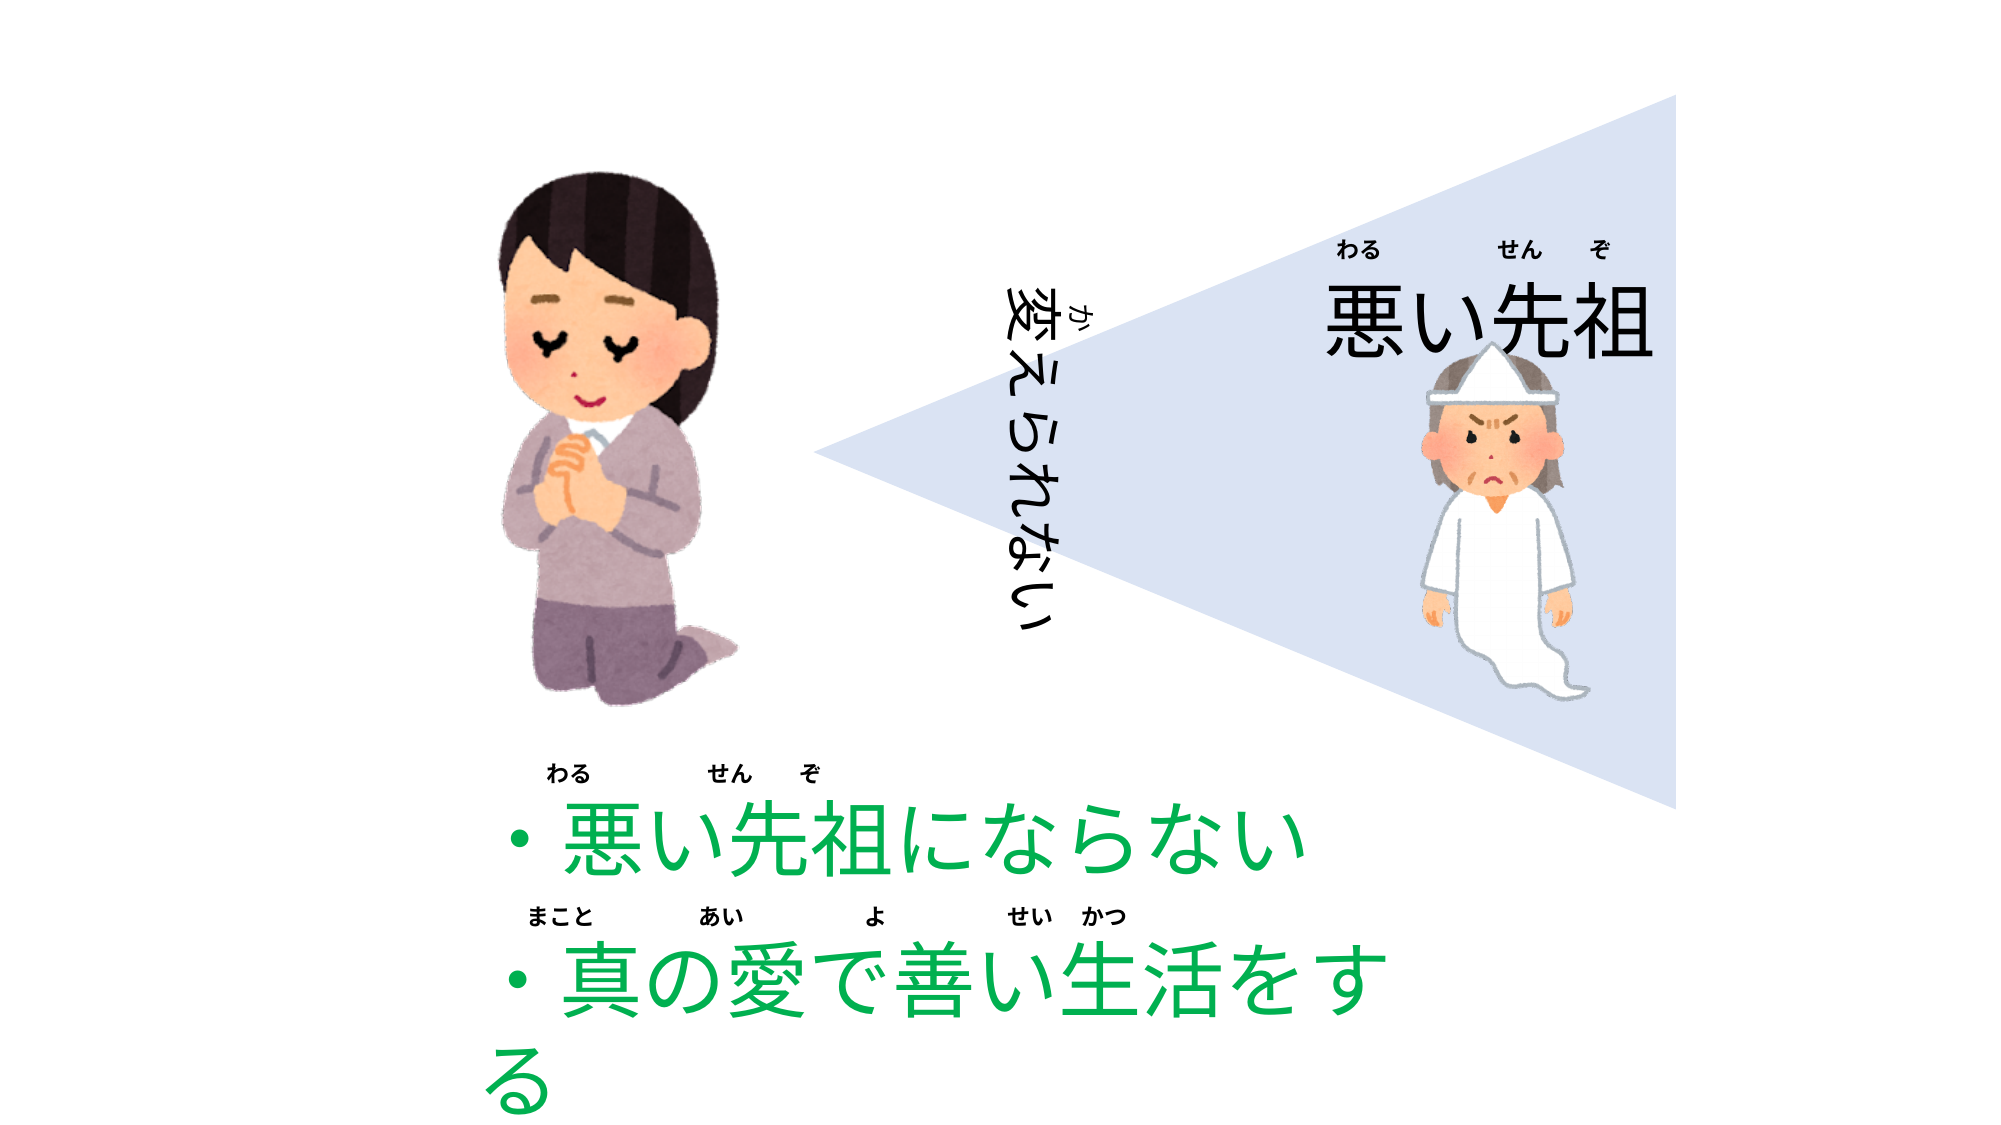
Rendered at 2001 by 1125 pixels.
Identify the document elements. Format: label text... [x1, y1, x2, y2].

text_box 変えられない [977, 270, 1079, 730]
text_box [819, 383, 977, 521]
text_box ・悪い先祖にならない [463, 779, 1653, 895]
text_box [1079, 240, 1395, 695]
picture [379, 140, 819, 718]
text_box まこと あい よ せい かつ [512, 895, 1220, 938]
text_box か [1041, 288, 1108, 352]
text_box [1353, 93, 1677, 227]
picture [1395, 332, 1603, 718]
text_box ・真の愛で善い生活をする [461, 920, 1489, 1125]
text_box 悪い先祖 [1308, 261, 1678, 377]
text_box わる せん ぞ [531, 752, 888, 822]
text_box [1452, 377, 1677, 811]
text_box わる せん ぞ [1322, 227, 1678, 298]
